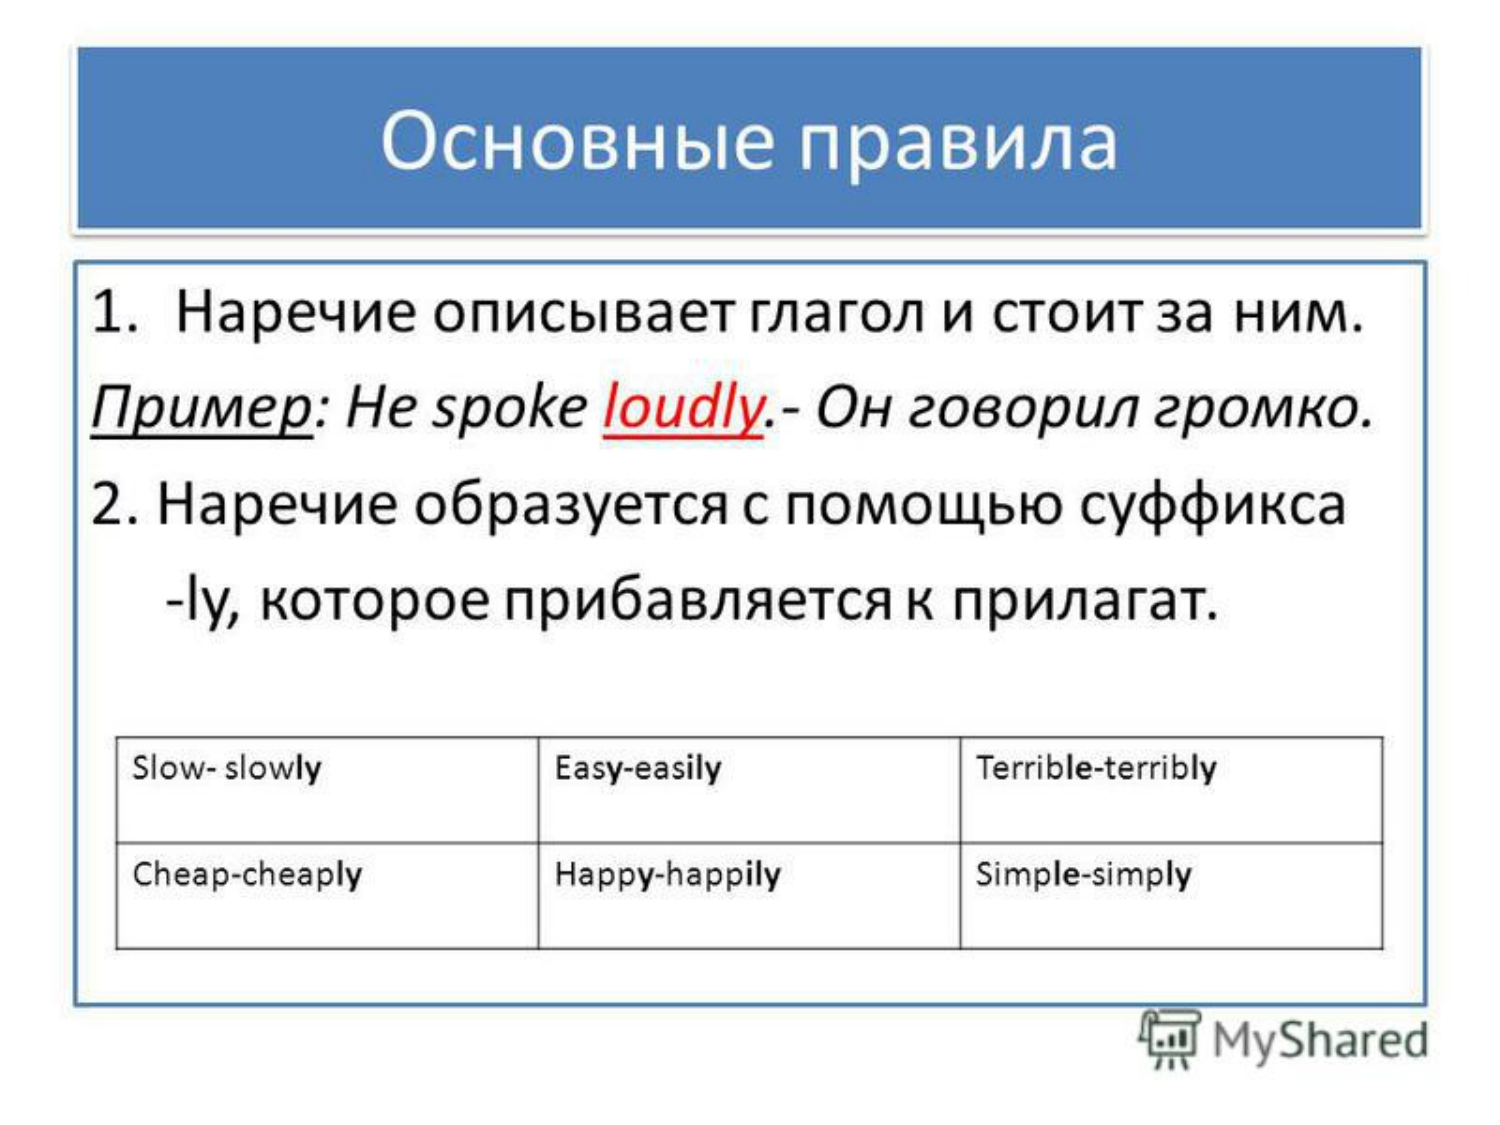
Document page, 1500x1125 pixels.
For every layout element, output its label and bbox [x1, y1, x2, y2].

list [0, 0, 1500, 1125]
